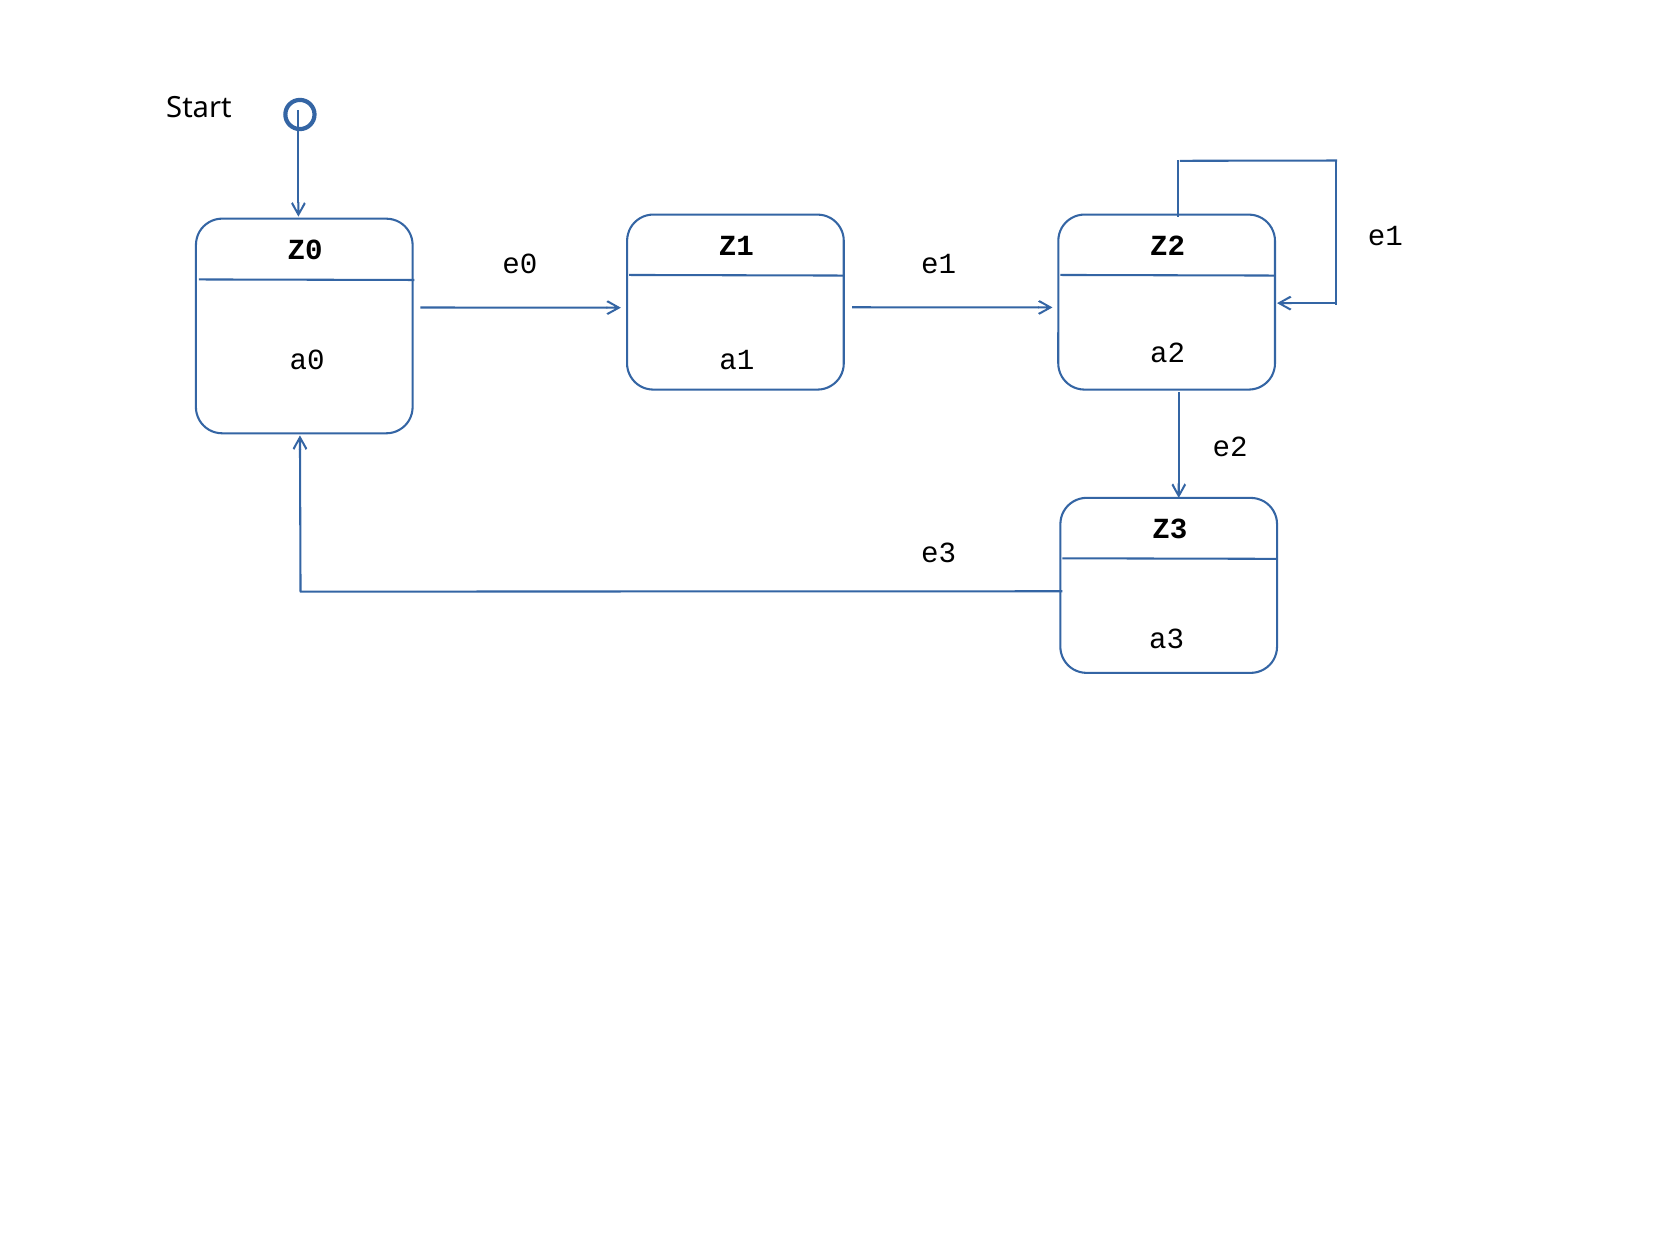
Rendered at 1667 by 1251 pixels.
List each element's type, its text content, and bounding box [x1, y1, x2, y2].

text_box a2 [1072, 312, 1263, 390]
text_box e0 [424, 222, 615, 300]
text_box [627, 214, 844, 387]
text_box [195, 218, 413, 434]
text_box [1058, 214, 1276, 387]
text_box Z1 [641, 218, 832, 269]
text_box Start [104, 81, 294, 132]
text_box a3 [1071, 598, 1262, 676]
text_box [1060, 497, 1278, 671]
text_box e1 [1293, 174, 1477, 292]
text_box [294, 99, 315, 130]
text_box a1 [642, 319, 832, 397]
text_box [852, 300, 1053, 315]
text_box e2 [1135, 406, 1325, 484]
text_box [1171, 484, 1186, 498]
text_box [420, 300, 621, 315]
text_box e3 [843, 512, 1034, 590]
text_box [291, 110, 306, 217]
text_box e1 [843, 222, 1034, 300]
text_box Z0 [210, 222, 400, 273]
text_box Z2 [1072, 218, 1263, 269]
text_box [292, 435, 308, 591]
text_box a0 [212, 319, 402, 397]
text_box Z3 [1074, 502, 1265, 553]
